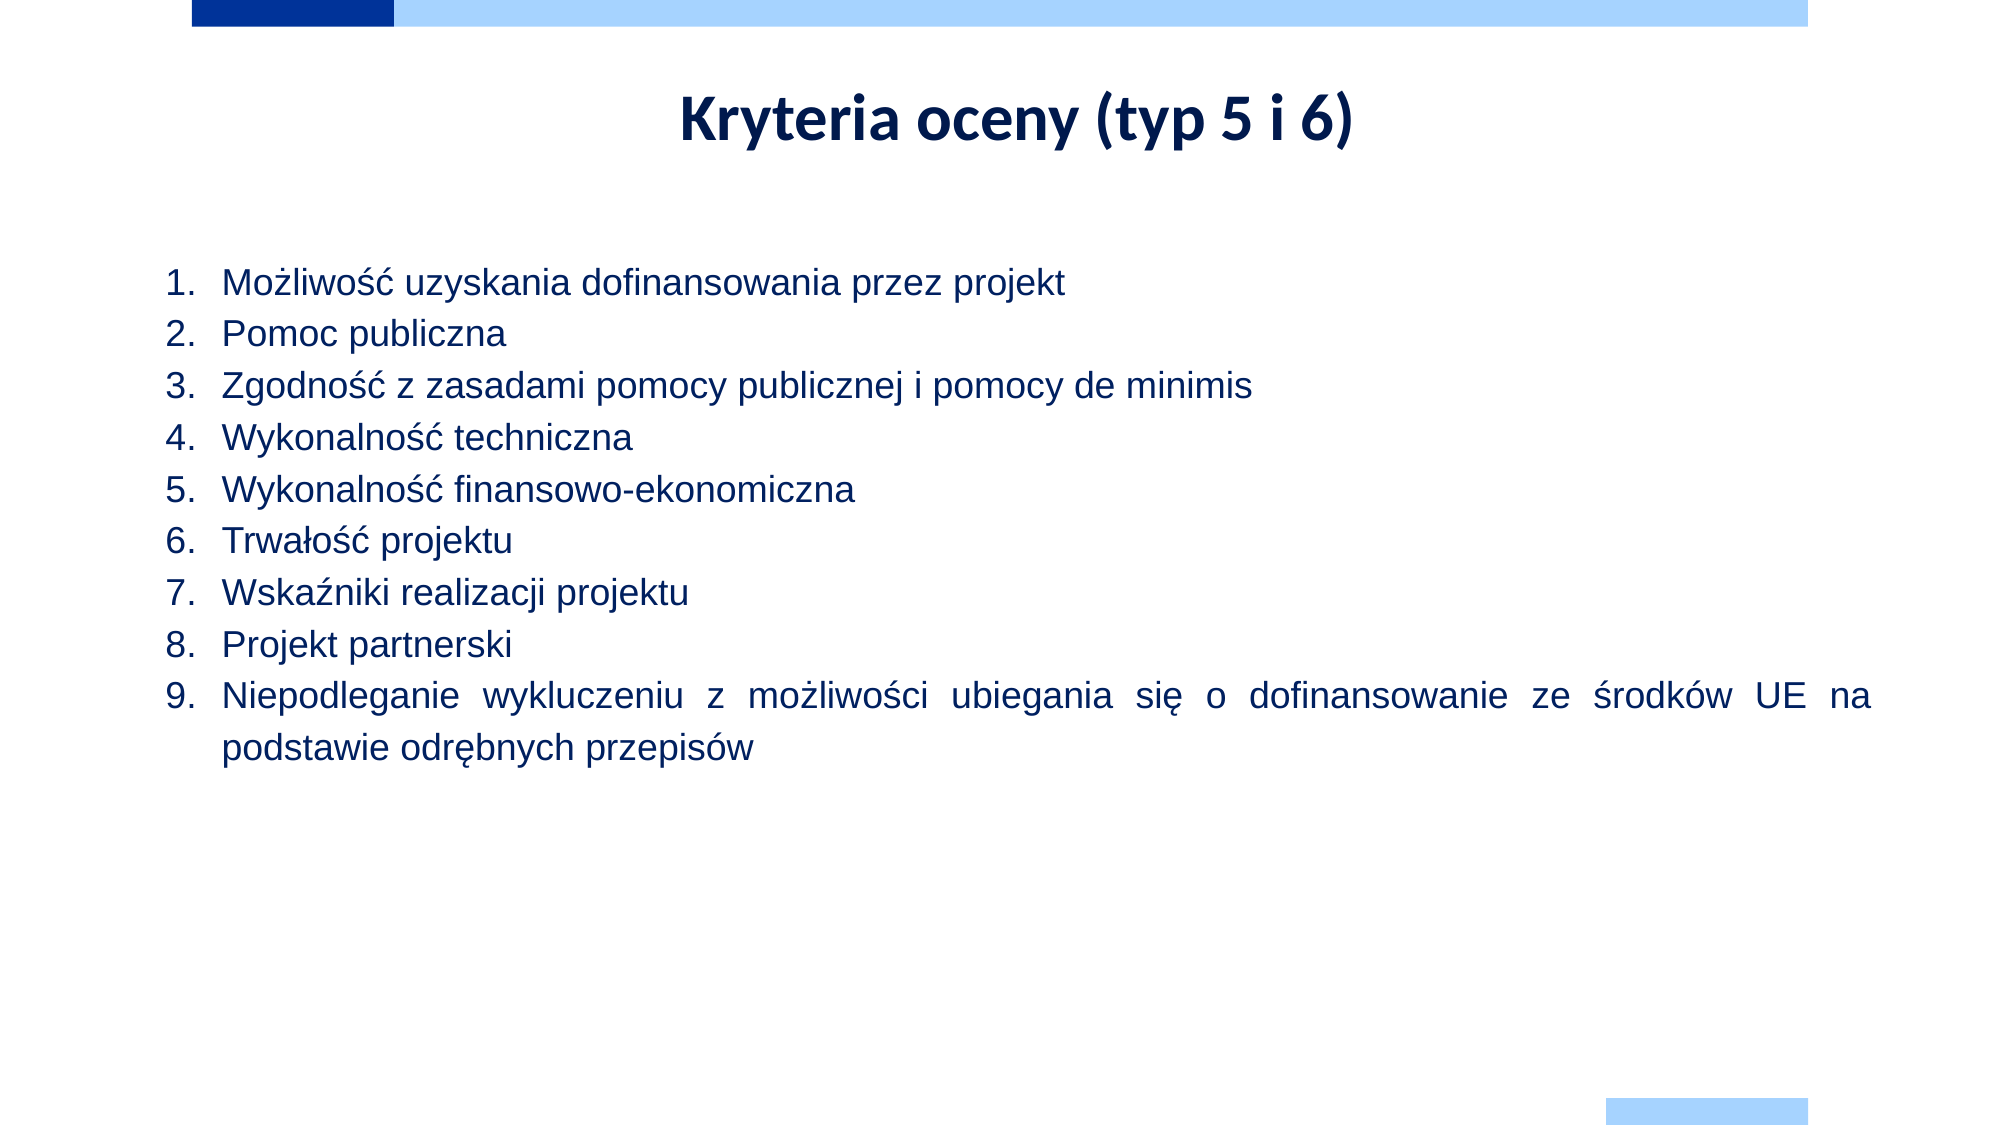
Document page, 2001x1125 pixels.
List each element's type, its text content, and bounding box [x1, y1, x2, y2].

text_box Kryteria oceny (typ 5 i 6) [131, 66, 1906, 161]
text_box Możliwość uzyskania dofinansowania przez projekt Pomoc publiczna Zgodność z zasadami pomocy publicznej i pomocy de minimis Wykonalność techniczna Wykonalność finansowo-ekonomiczna Trwałość projektu Wskaźniki realizacji projektu Projekt partnerski Niepodleganie wykluczeniu z możliwości ubiegania się o dofinansowanie ze środków UE na podstawie odrębnych przepisów [150, 243, 1886, 880]
